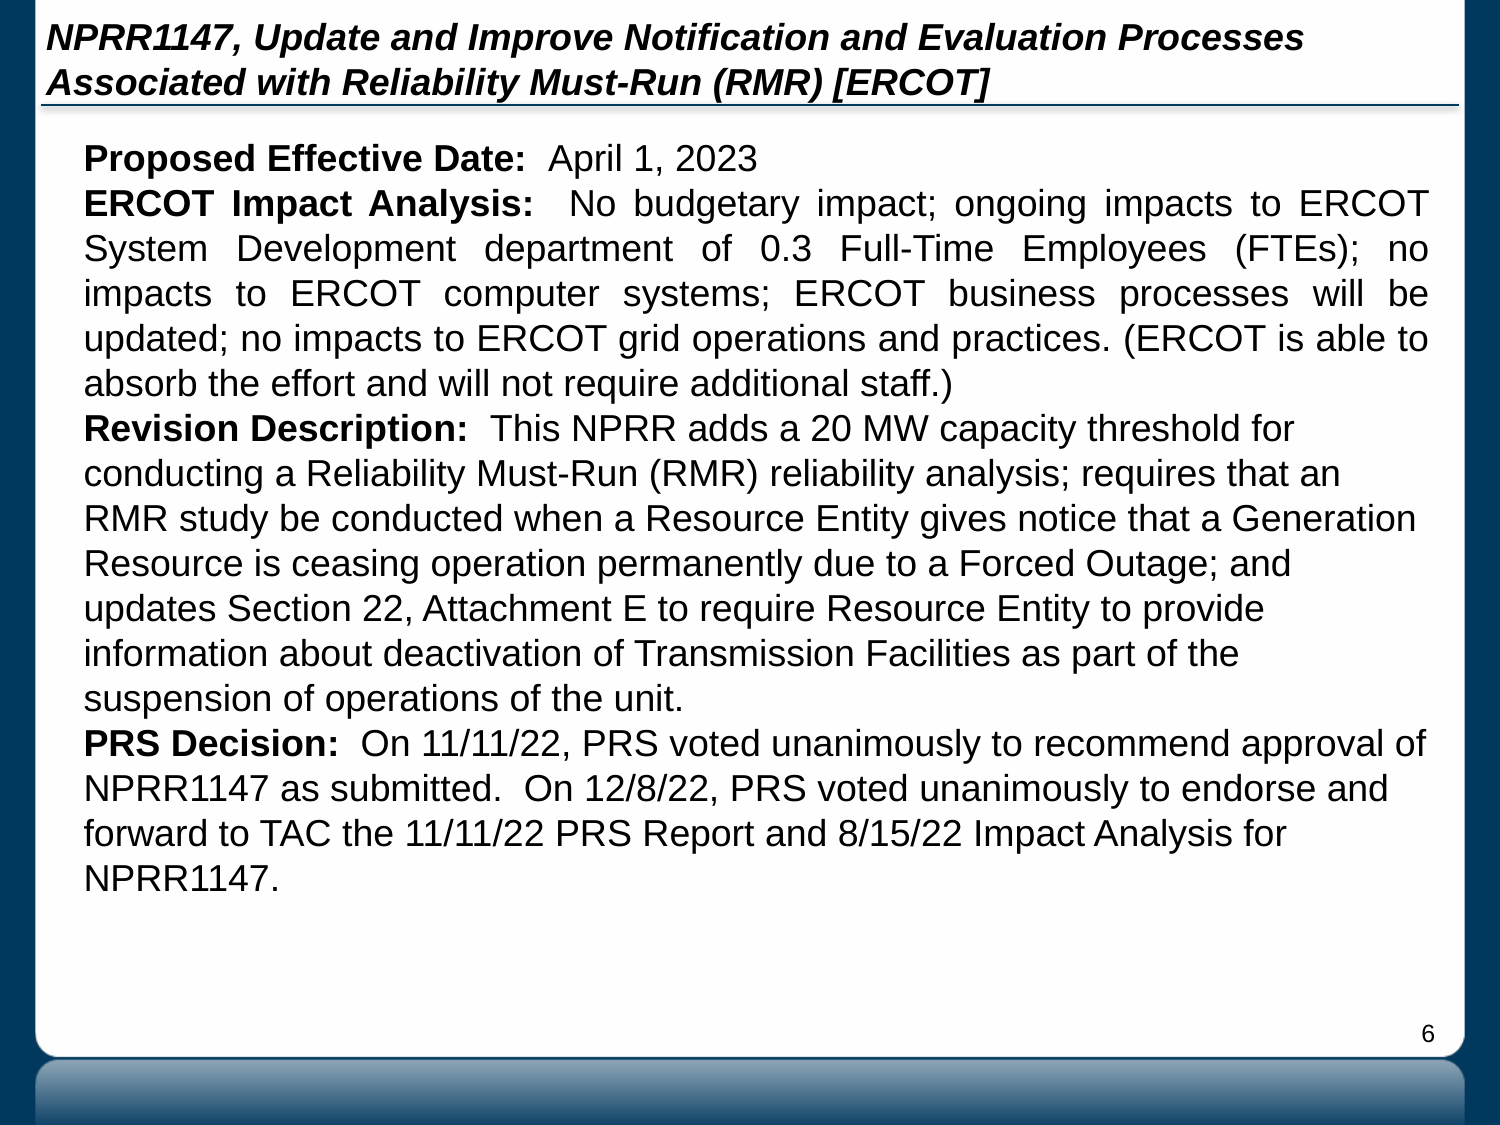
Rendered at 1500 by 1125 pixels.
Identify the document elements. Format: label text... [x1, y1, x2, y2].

picture [35, 0, 1465, 1125]
text_box Proposed Effective Date: April 1, 2023 ERCOT Impact Analysis: No budgetary impact; ongoing impacts to ERCOT System Development department of 0.3 Full-Time Employees (FTEs); no impacts to ERCOT computer systems; ERCOT business processes will be updated; no impacts to ERCOT grid operations and practices. (ERCOT is able to absorb the effort and will not require additional staff.) Revision Description: This NPRR adds a 20 MW capacity threshold for conducting a Reliability Must-Run (RMR) reliability analysis; requires that an RMR study be conducted when a Resource Entity gives notice that a Generation Resource is ceasing operation permanently due to a Forced Outage; and updates Section 22, Attachment E to require Resource Entity to provide information about deactivation of Transmission Facilities as part of the suspension of operations of the unit. PRS Decision: On 11/11/22, PRS voted unanimously to recommend approval of NPRR1147 as submitted. On 12/8/22, PRS voted unanimously to endorse and forward to TAC the 11/11/22 PRS Report and 8/15/22 Impact Analysis for NPRR1147. [31, 126, 1444, 907]
title NPRR1147, Update and Improve Notification and Evaluation Processes Associated with Reliability Must-Run (RMR) [ERCOT] [31, 20, 1464, 97]
